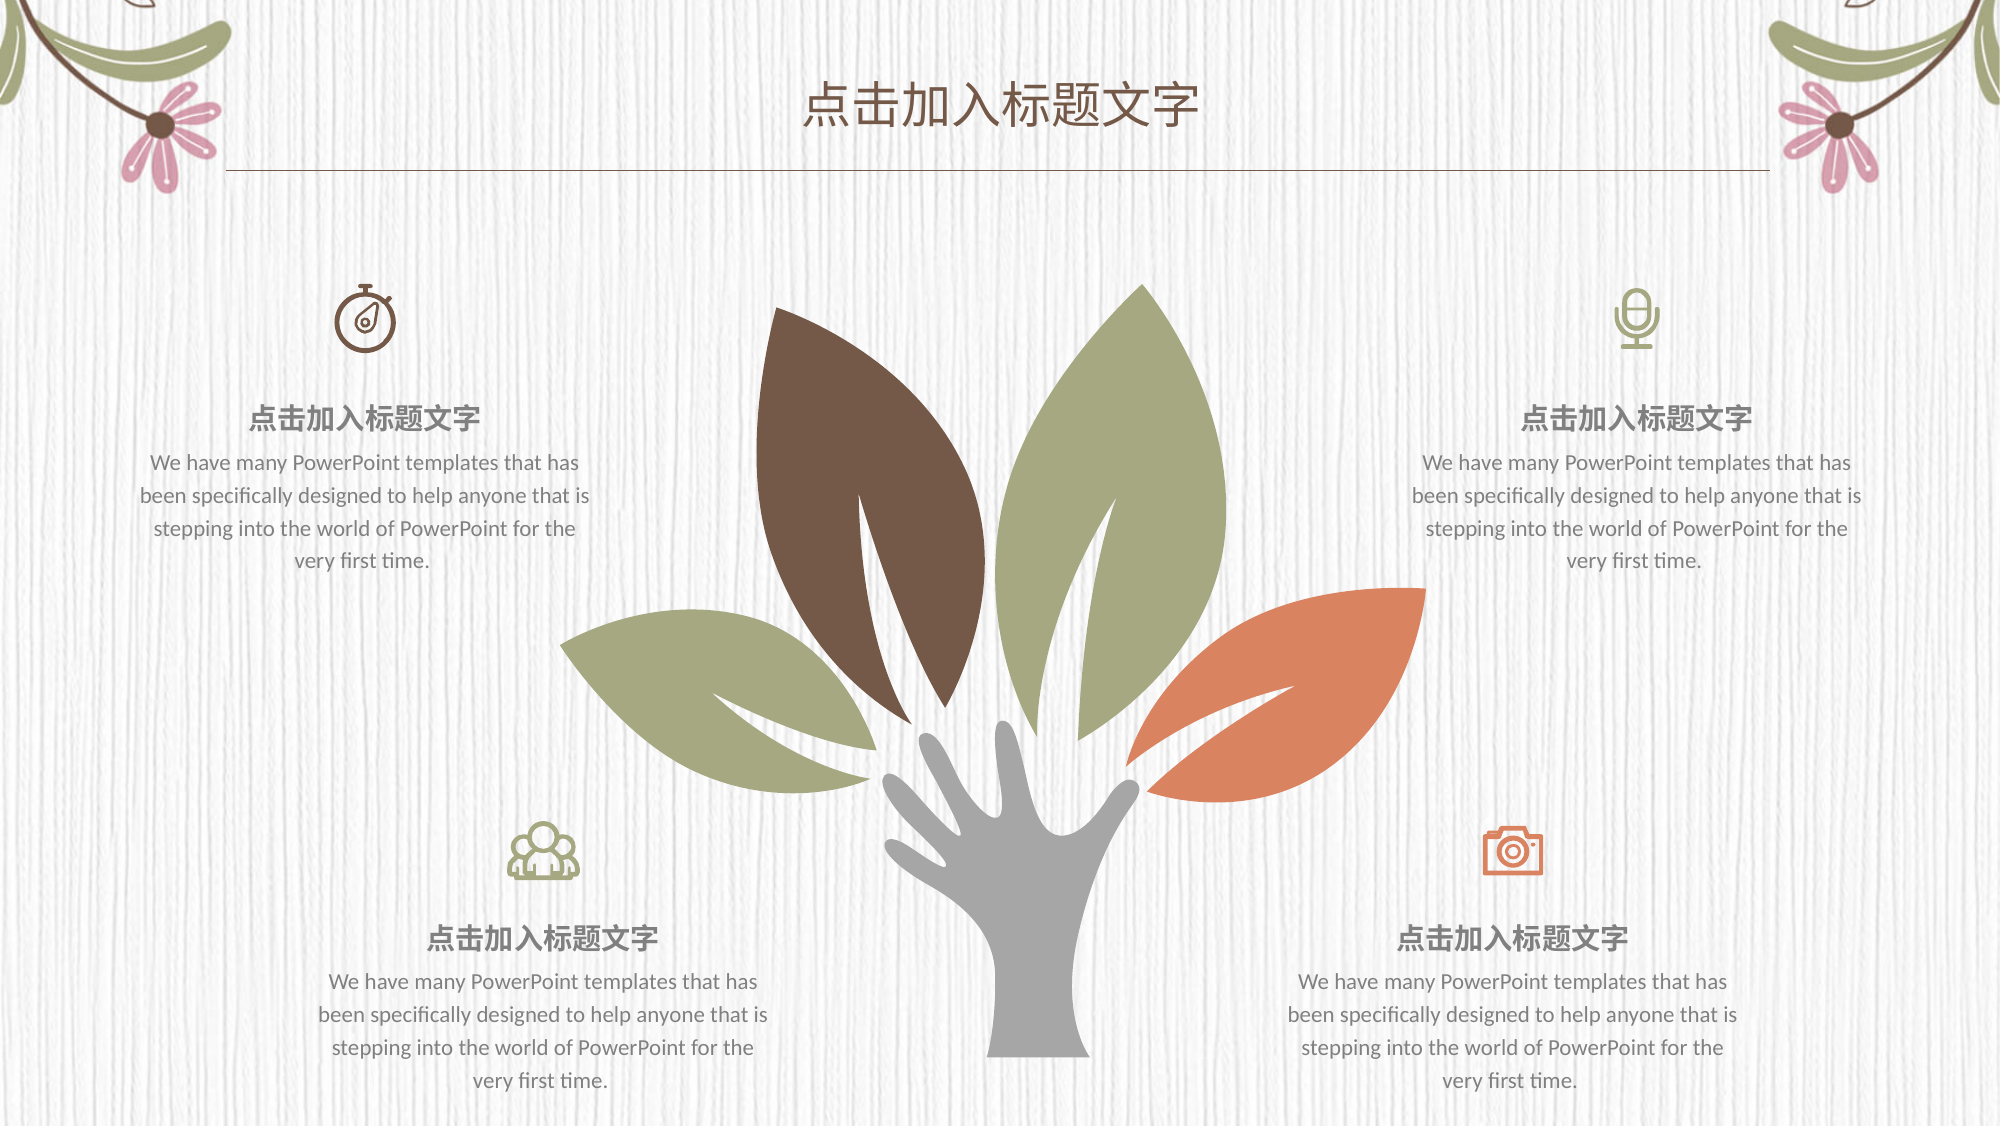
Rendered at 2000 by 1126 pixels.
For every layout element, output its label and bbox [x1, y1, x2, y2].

text_box [226, 67, 1771, 171]
text_box [137, 283, 1865, 1096]
picture [0, 0, 2000, 1126]
